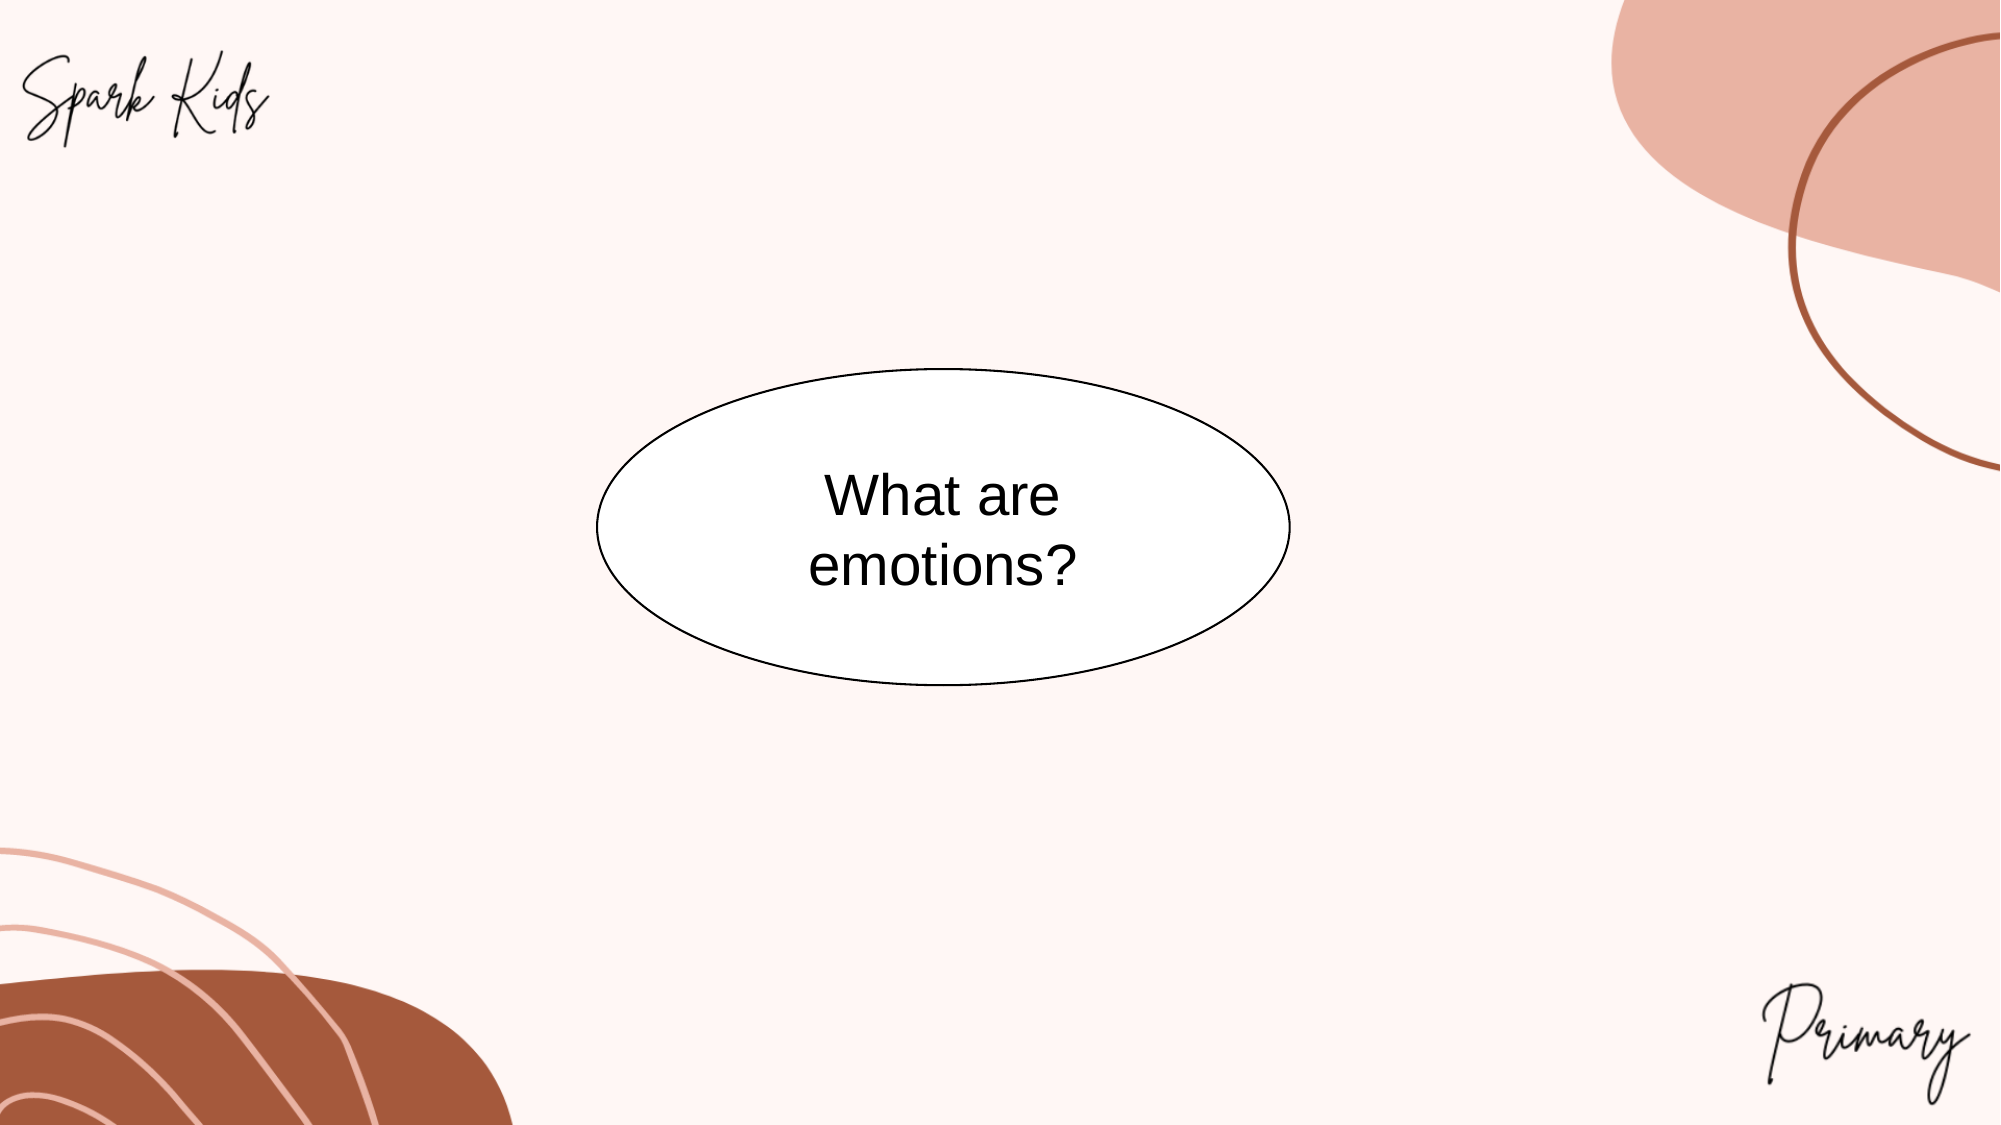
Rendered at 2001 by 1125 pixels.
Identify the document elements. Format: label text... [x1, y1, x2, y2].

text_box What are emotions? [597, 369, 1290, 686]
picture [0, 0, 2000, 1125]
